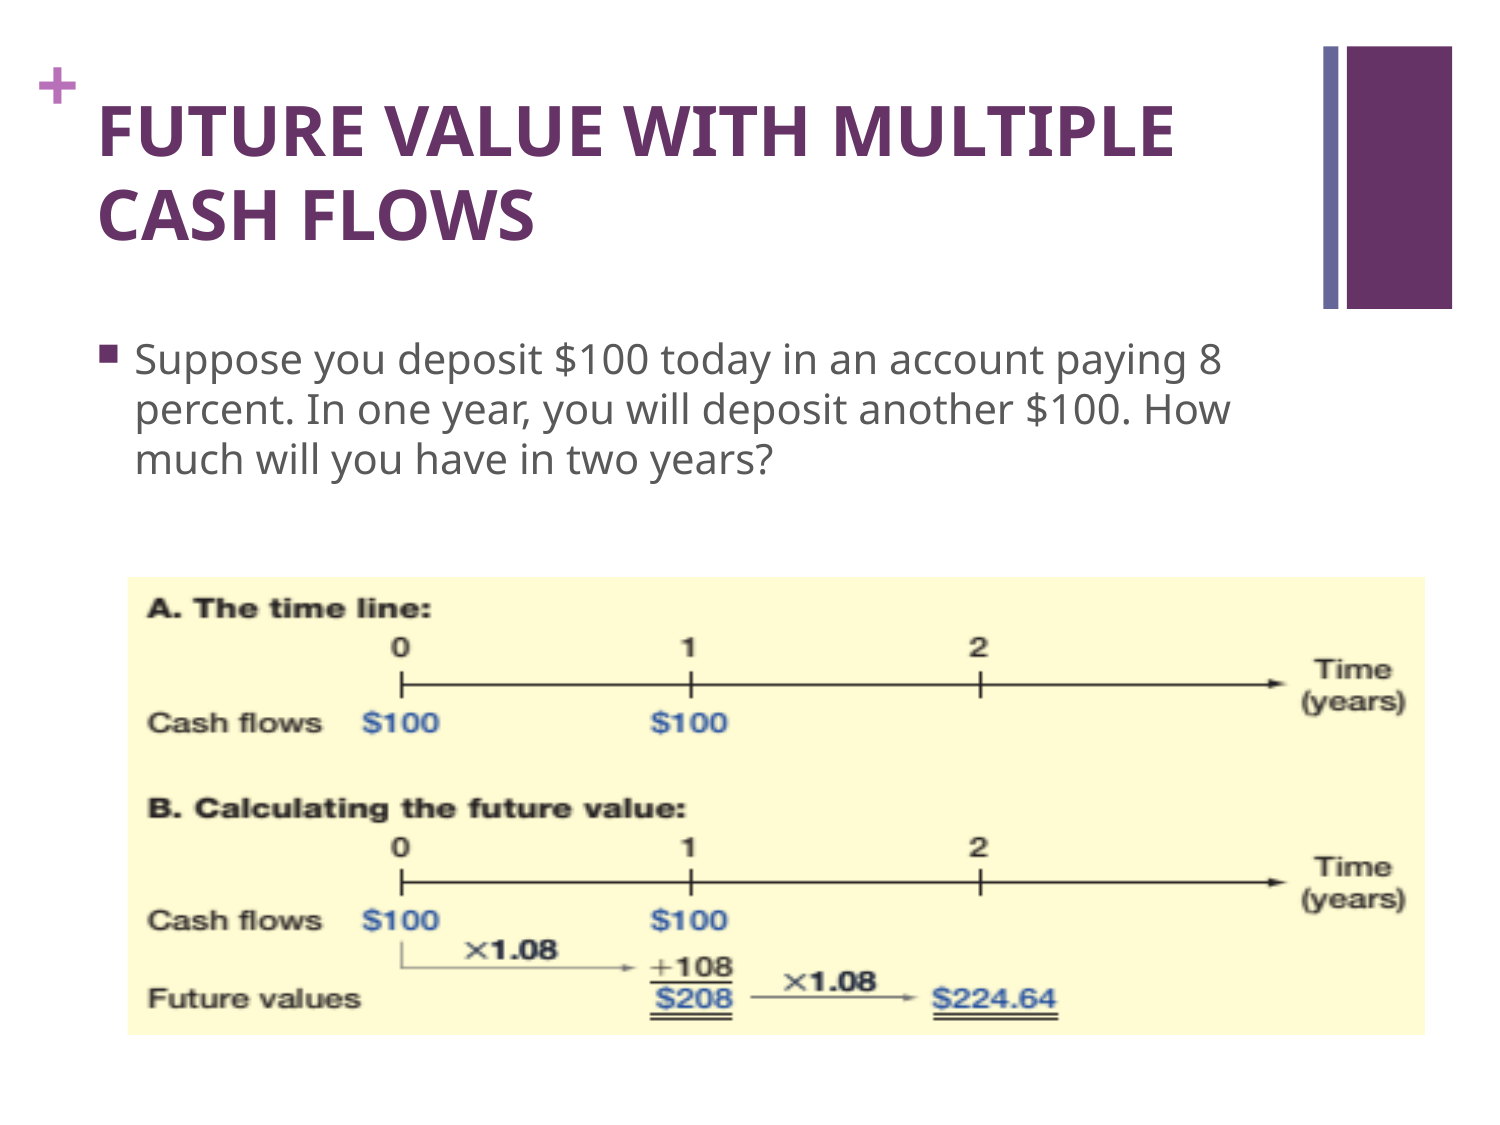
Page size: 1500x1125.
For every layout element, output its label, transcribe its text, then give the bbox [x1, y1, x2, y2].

picture [127, 531, 1426, 1082]
title FUTURE VALUE WITH MULTIPLE CASH FLOWS [81, 79, 1322, 263]
list Suppose you deposit $100 today in an account paying 8 percent. In one year, you will deposit another $100. How much will you have in two years? [81, 324, 1322, 1005]
